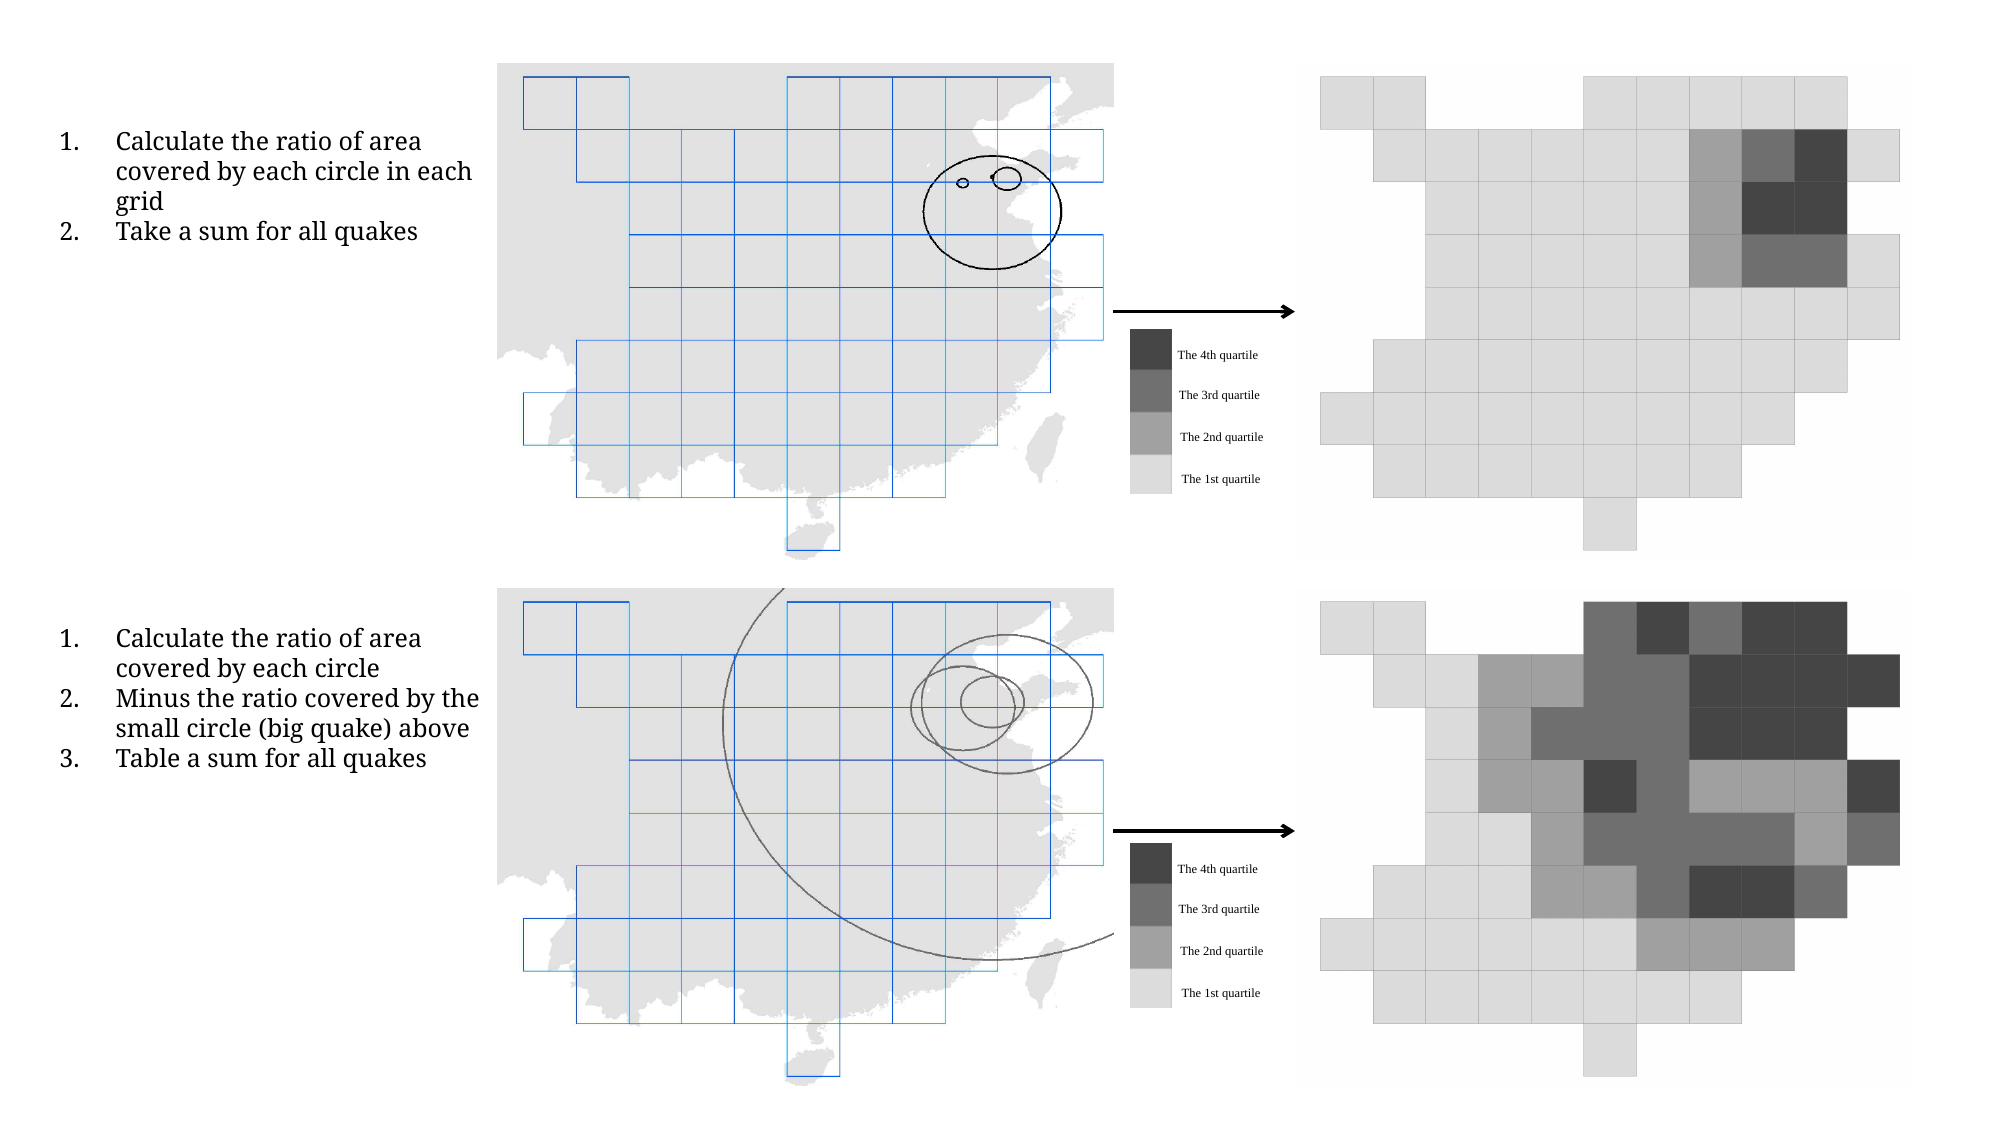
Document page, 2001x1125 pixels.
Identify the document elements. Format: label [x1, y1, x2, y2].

text_box [44, 63, 1911, 1086]
